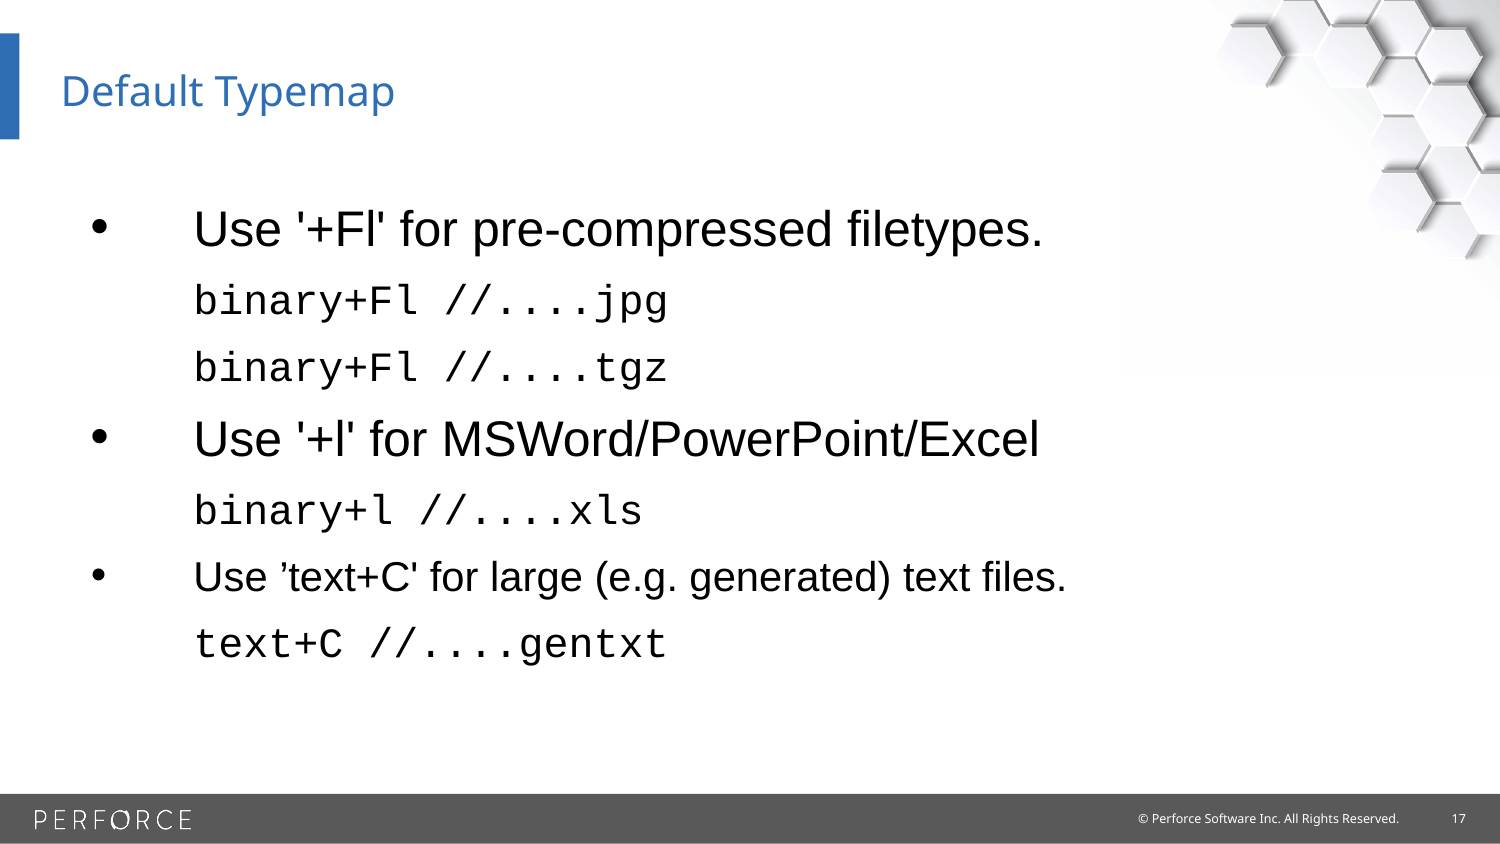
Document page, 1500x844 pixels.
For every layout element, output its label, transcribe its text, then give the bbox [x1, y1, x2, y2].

picture [34, 808, 192, 831]
title Default Typemap [60, 41, 1222, 132]
text_box Use '+Fl' for pre-compressed filetypes. binary+Fl //....jpg binary+Fl //....tgz Use '+l' for MSWord/PowerPoint/Excel binary+l //....xls Use ’text+C' for large (e.g. generated) text files. text+C //....gentxt [74, 188, 1425, 736]
picture [1123, 0, 1500, 377]
